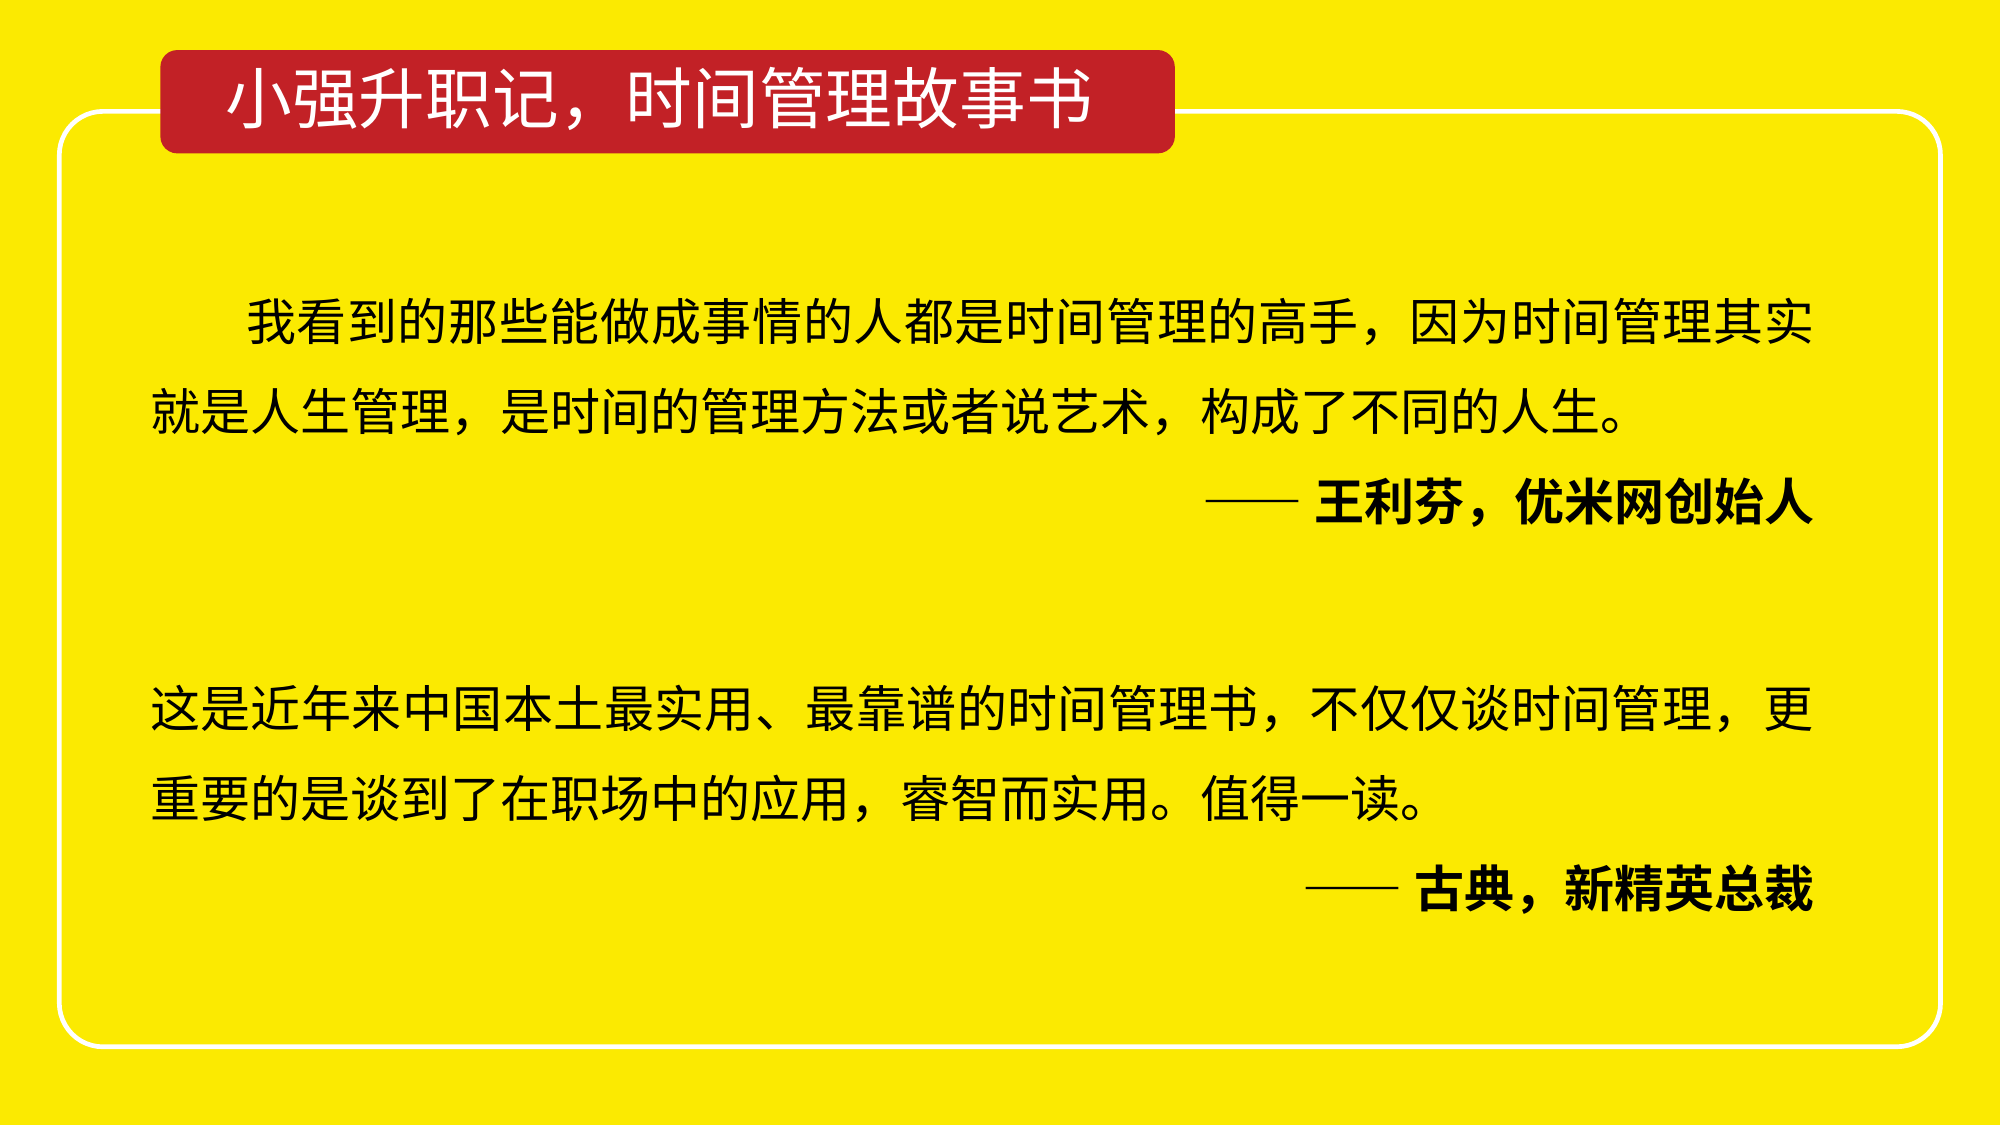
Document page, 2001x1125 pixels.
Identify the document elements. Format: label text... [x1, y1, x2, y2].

text_box [159, 48, 1176, 155]
text_box 小强升职记，时间管理故事书 [210, 49, 1125, 145]
text_box [58, 110, 1942, 1048]
